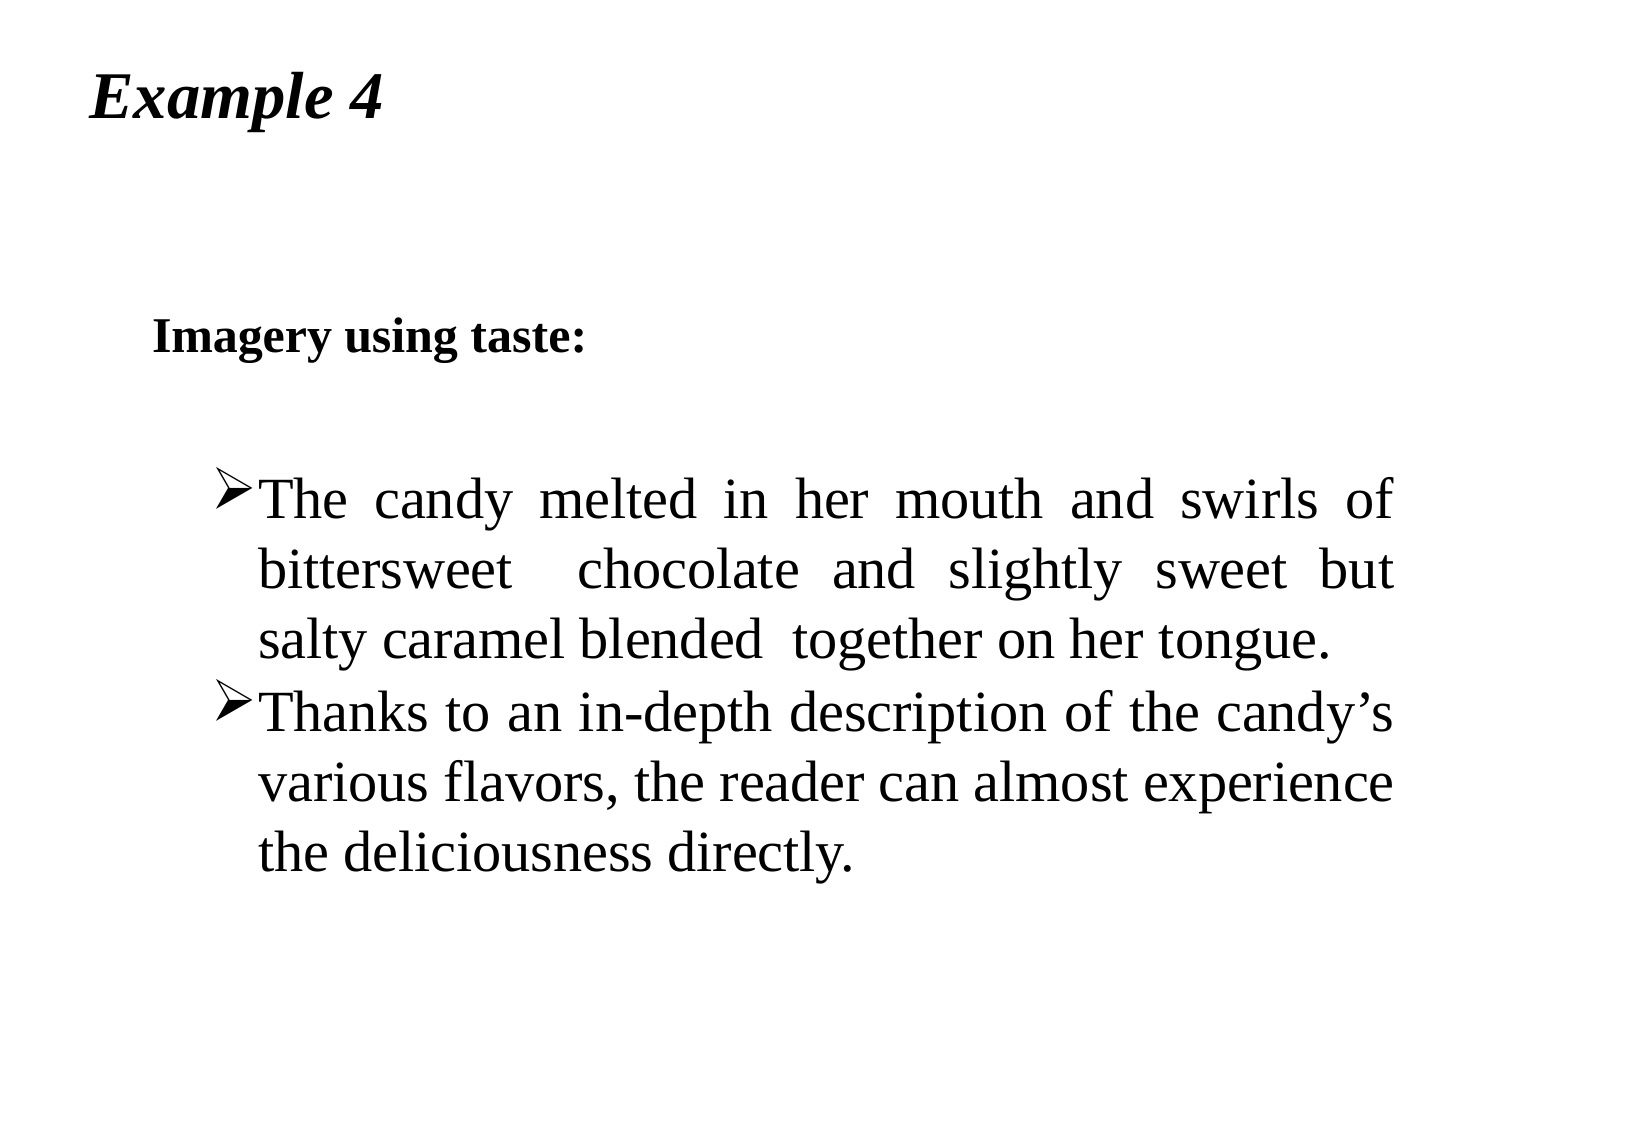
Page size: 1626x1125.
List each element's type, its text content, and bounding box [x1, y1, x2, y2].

title Imagery using taste: [112, 236, 625, 427]
text_box Example 4 [87, 50, 438, 132]
text_box The candy melted in her mouth and swirls of bittersweet chocolate and slightly sweet but salty caramel blended together on her tongue. Thanks to an in-depth description of the candy’s various flavors, the reader can almost experience the deliciousness directly. [134, 458, 1474, 883]
